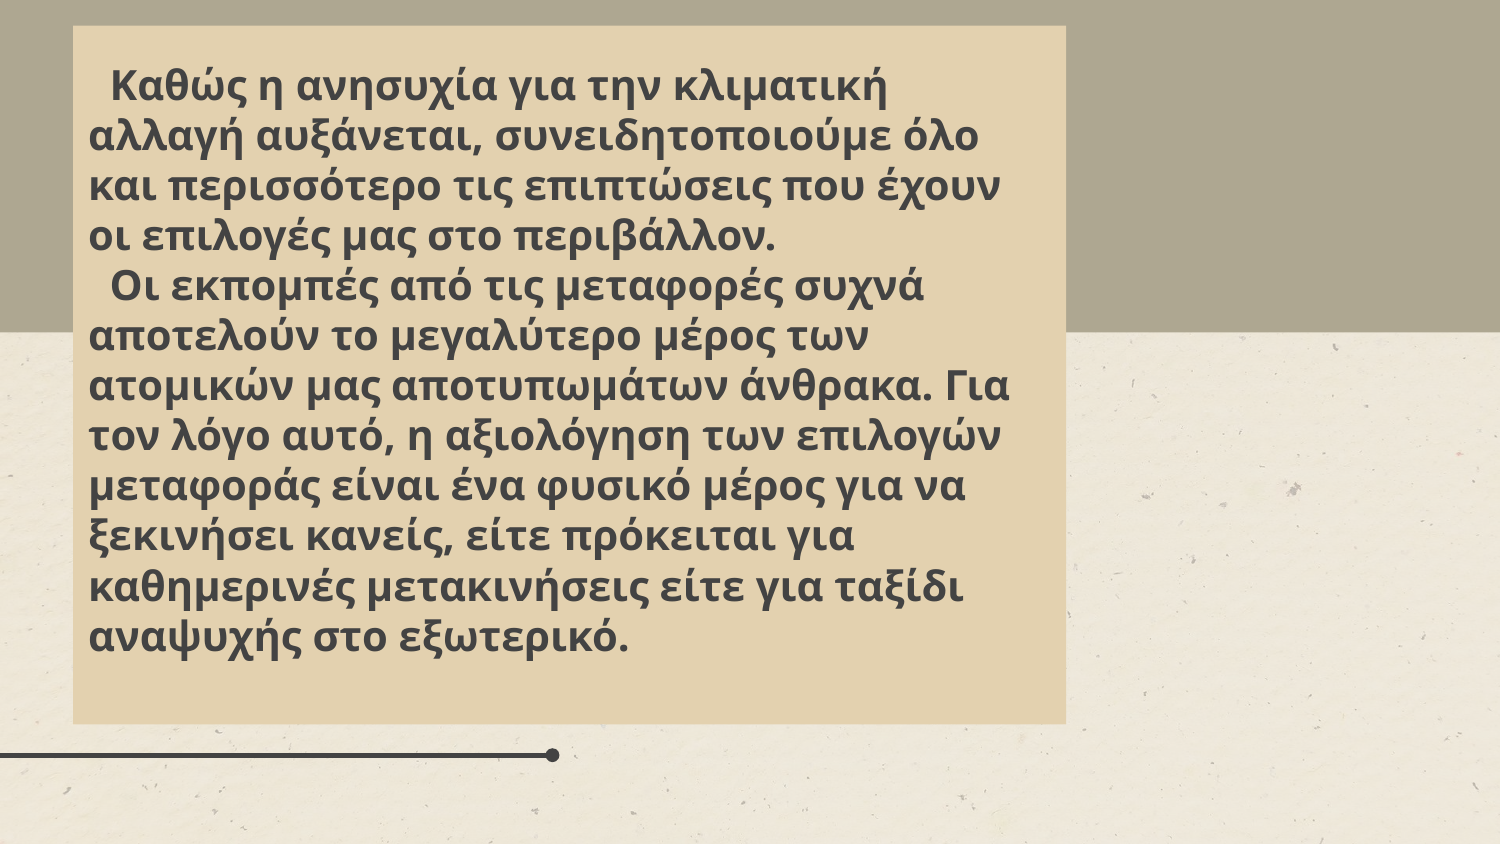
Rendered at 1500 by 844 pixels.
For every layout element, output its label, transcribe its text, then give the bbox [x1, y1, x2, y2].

title Καθώς η ανησυχία για την κλιματική αλλαγή αυξάνεται, συνειδητοποιούμε όλο και περισσότερο τις επιπτώσεις που έχουν οι επιλογές μας στο περιβάλλον. Οι εκπομπές από τις μεταφορές συχνά αποτελούν το μεγαλύτερο μέρος των ατομικών μας αποτυπωμάτων άνθρακα. Για τον λόγο αυτό, η αξιολόγηση των επιλογών μεταφοράς είναι ένα φυσικό μέρος για να ξεκινήσει κανείς, είτε πρόκειται για καθημερινές μετακινήσεις είτε για ταξίδι αναψυχής στο εξωτερικό. [73, 25, 1067, 725]
